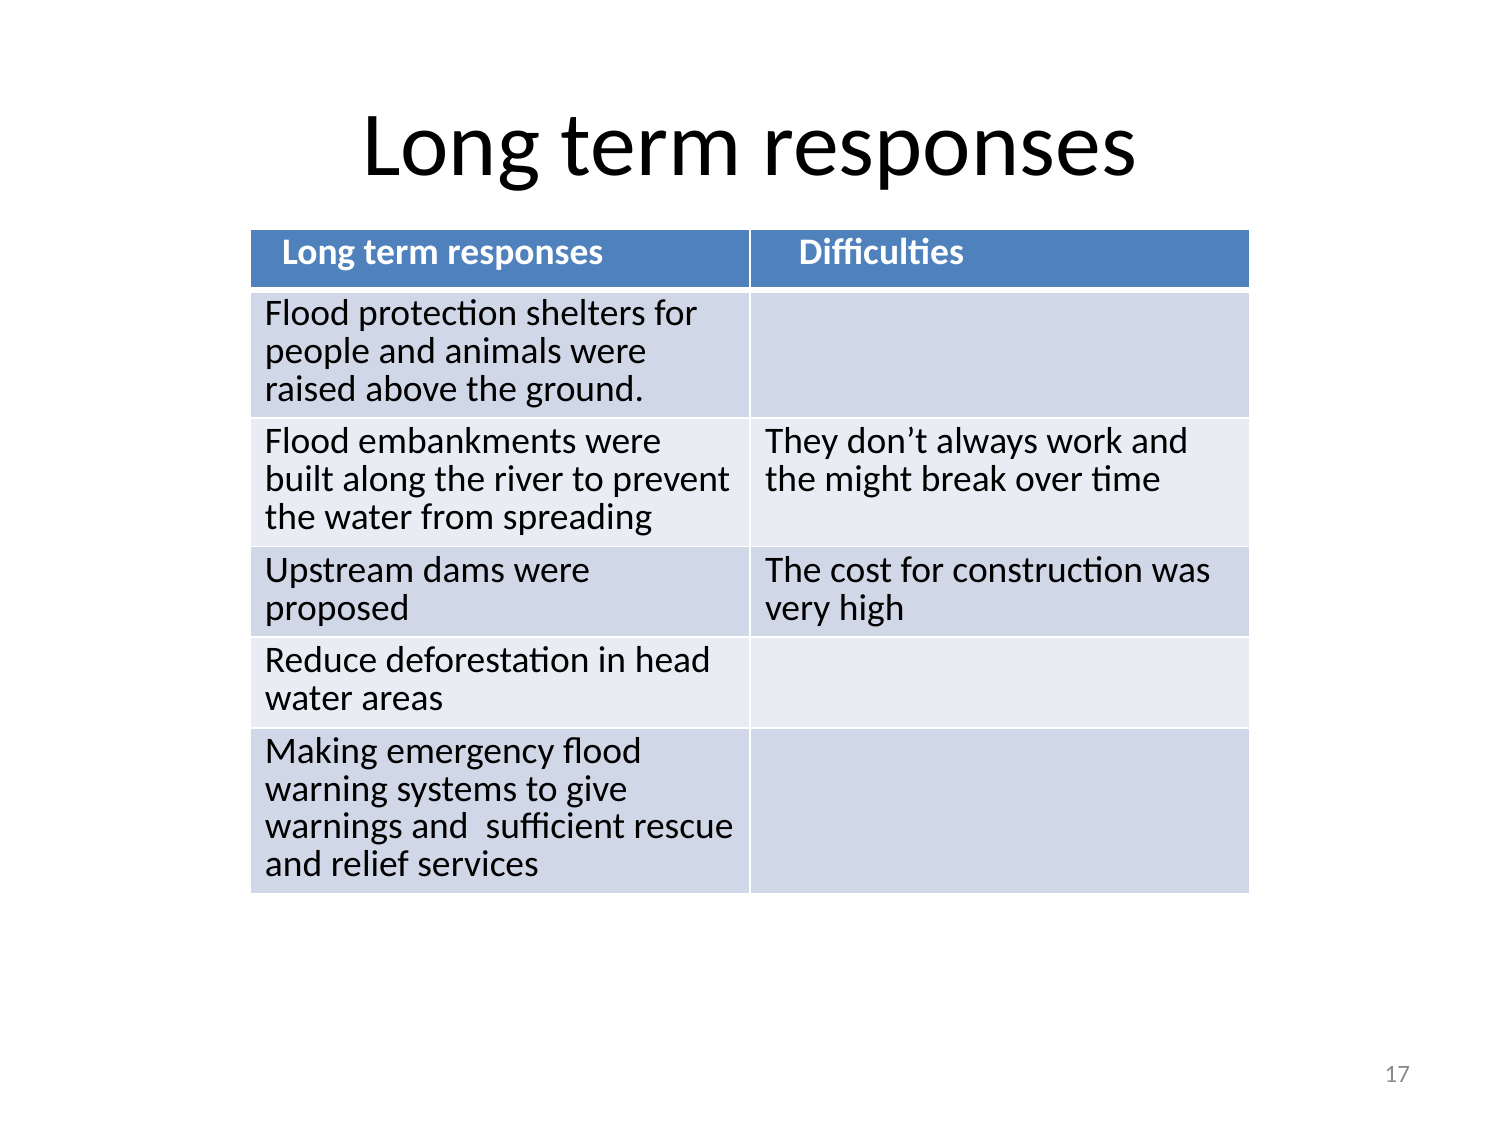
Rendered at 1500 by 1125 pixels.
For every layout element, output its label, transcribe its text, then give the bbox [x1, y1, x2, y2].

table_cell Making emergency flood warning systems to give warnings and sufficient rescue and relief services [251, 729, 749, 893]
slide_number 17 [1074, 1042, 1425, 1103]
table_cell [751, 638, 1249, 727]
table_cell They don’t always work and the might break over time [751, 419, 1249, 546]
table_cell Upstream dams were proposed [251, 547, 749, 636]
table_cell Flood embankments were built along the river to prevent the water from spreading [251, 419, 749, 546]
table_header Long term responses [251, 230, 749, 287]
table_cell Reduce deforestation in head water areas [251, 638, 749, 727]
table_header Difficulties [751, 230, 1249, 287]
table_cell [751, 729, 1249, 893]
table_cell The cost for construction was very high [751, 547, 1249, 636]
table_cell Flood protection shelters for people and animals were raised above the ground. [251, 293, 749, 417]
table_cell [751, 293, 1249, 417]
title Long term responses [75, 45, 1425, 233]
